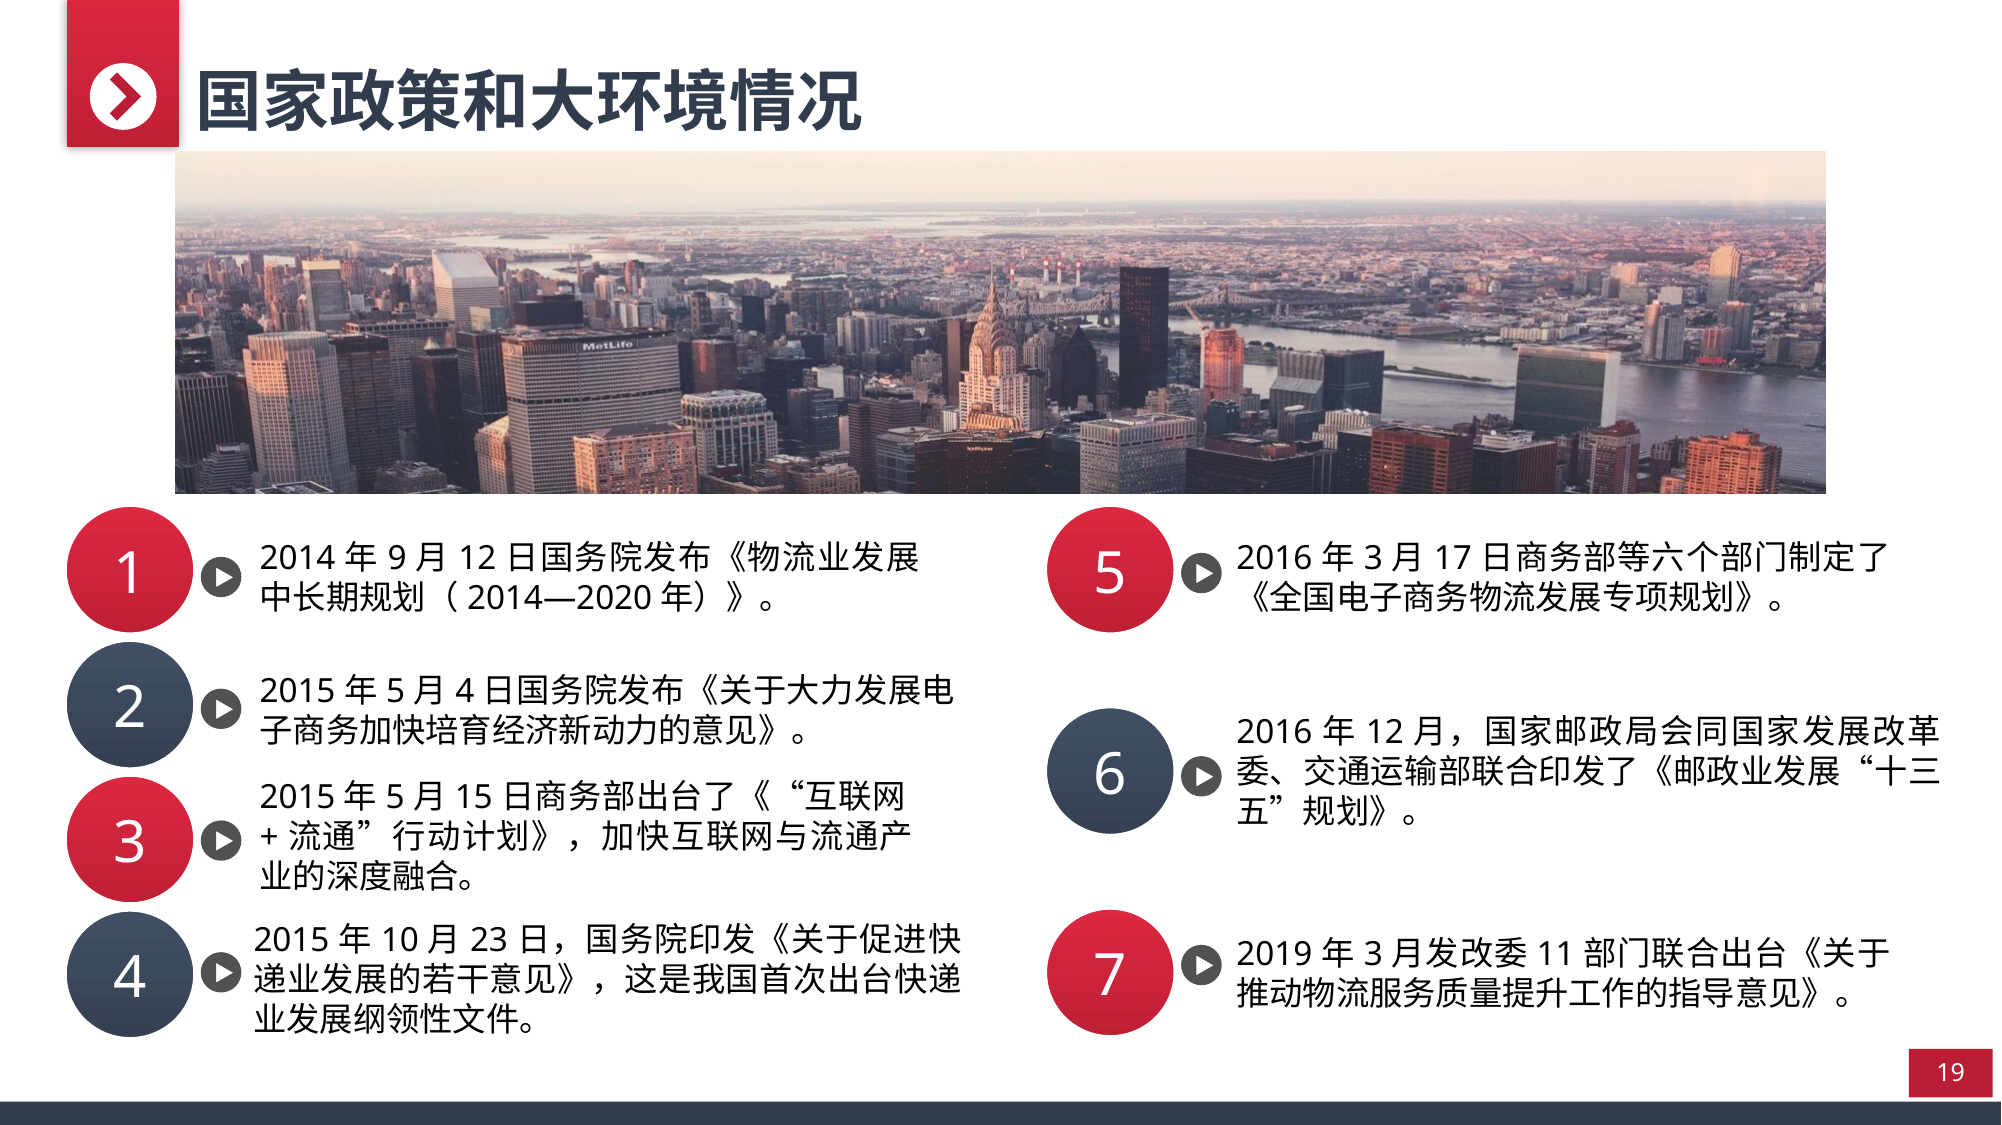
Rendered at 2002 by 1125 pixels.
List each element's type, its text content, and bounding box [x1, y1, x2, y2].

text_box 国家政策和大环境情况 [187, 50, 1020, 146]
text_box 6 [1046, 707, 1175, 835]
text_box 2 [65, 640, 195, 769]
picture [175, 151, 1826, 494]
text_box [200, 820, 242, 861]
text_box 2014年9月12日国务院发布《物流业发展中长期规划（2014—2020年）》。 [244, 528, 935, 624]
text_box 1 [65, 505, 195, 634]
text_box [67, 0, 179, 147]
text_box [1181, 552, 1222, 594]
text_box 4 [65, 910, 195, 1039]
text_box [1181, 756, 1222, 797]
text_box [1181, 944, 1222, 986]
text_box 2016年12月，国家邮政局会同国家发展改革委、交通运输部联合印发了《邮政业发展“十三五”规划》。 [1221, 702, 1957, 838]
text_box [89, 62, 157, 131]
text_box 2016年3月17日商务部等六个部门制定了《全国电子商务物流发展专项规划》。 [1221, 528, 1905, 624]
text_box 7 [1046, 908, 1175, 1037]
text_box 5 [1046, 505, 1175, 634]
text_box 2015年5月15日商务部出台了《“互联网+流通”行动计划》，加快互联网与流通产业的深度融合。 [244, 767, 928, 903]
text_box [200, 952, 242, 993]
text_box 2019年3月发改委11部门联合出台《关于推动物流服务质量提升工作的指导意见》。 [1221, 924, 1905, 1019]
text_box 2015年5月4日国务院发布《关于大力发展电子商务加快培育经济新动力的意见》。 [244, 662, 970, 757]
text_box 3 [65, 775, 195, 904]
text_box [200, 688, 242, 729]
text_box 2015年10月23日，国务院印发《关于促进快递业发展的若干意见》，这是我国首次出台快递业发展纲领性文件。 [238, 910, 977, 1045]
text_box [200, 556, 242, 598]
